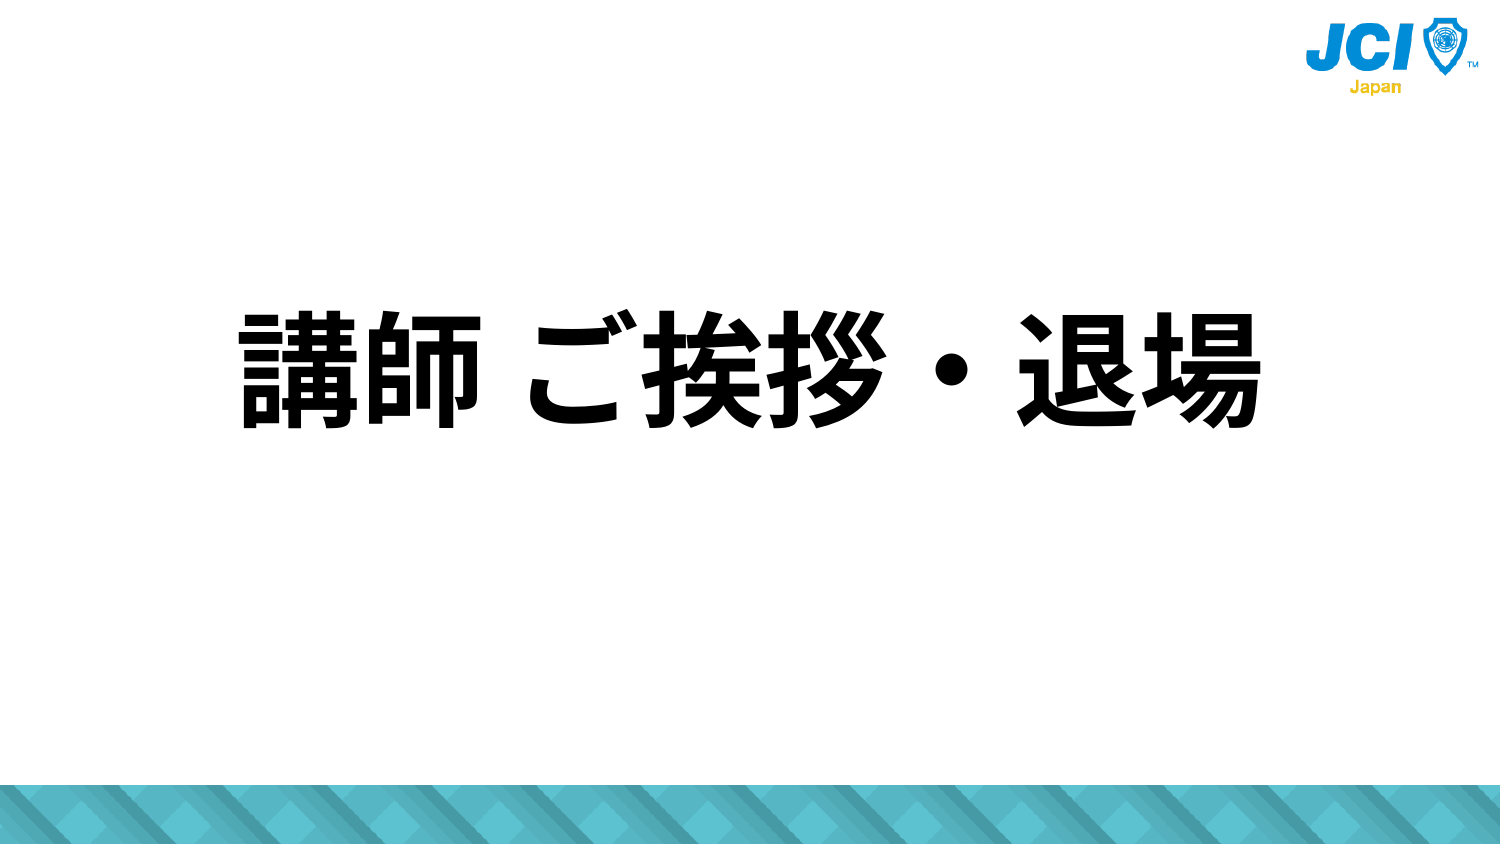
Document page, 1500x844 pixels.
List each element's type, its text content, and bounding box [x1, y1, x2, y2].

list 講師 ご挨拶・退場 [103, 136, 1397, 708]
picture [0, 0, 1500, 844]
